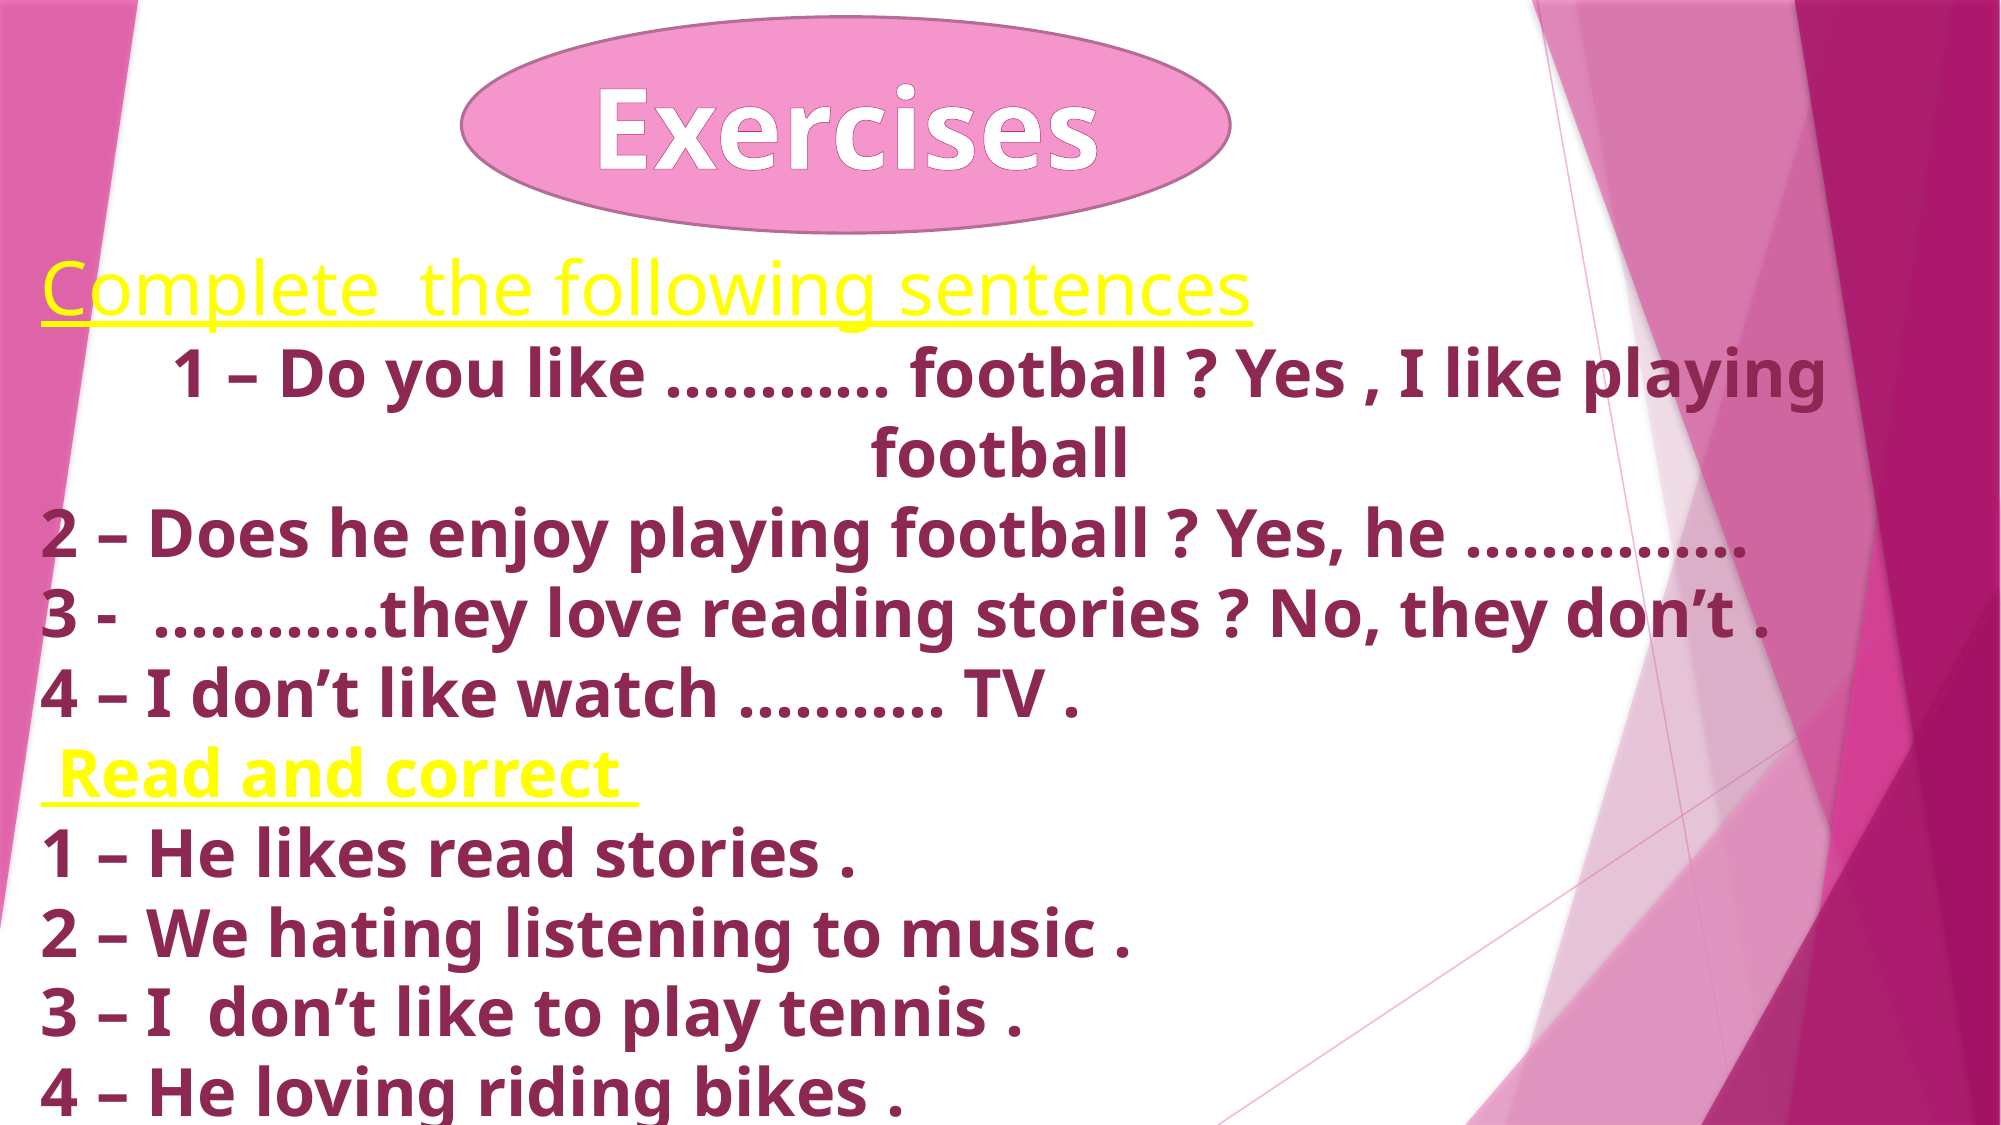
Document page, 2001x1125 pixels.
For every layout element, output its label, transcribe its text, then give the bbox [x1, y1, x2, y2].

text_box [459, 15, 1232, 233]
text_box Exercises [575, 49, 1117, 200]
text_box Complete the following sentences 1 – Do you like ………… football ? Yes , I like playing football 2 – Does he enjoy playing football ? Yes, he …………… 3 - …………they love reading stories ? No, they don’t . 4 – I don’t like watch ……….. TV . Read and correct 1 – He likes read stories . 2 – We hating listening to music . 3 – I don’t like to play tennis . 4 – He loving riding bikes . [25, 233, 1976, 1125]
